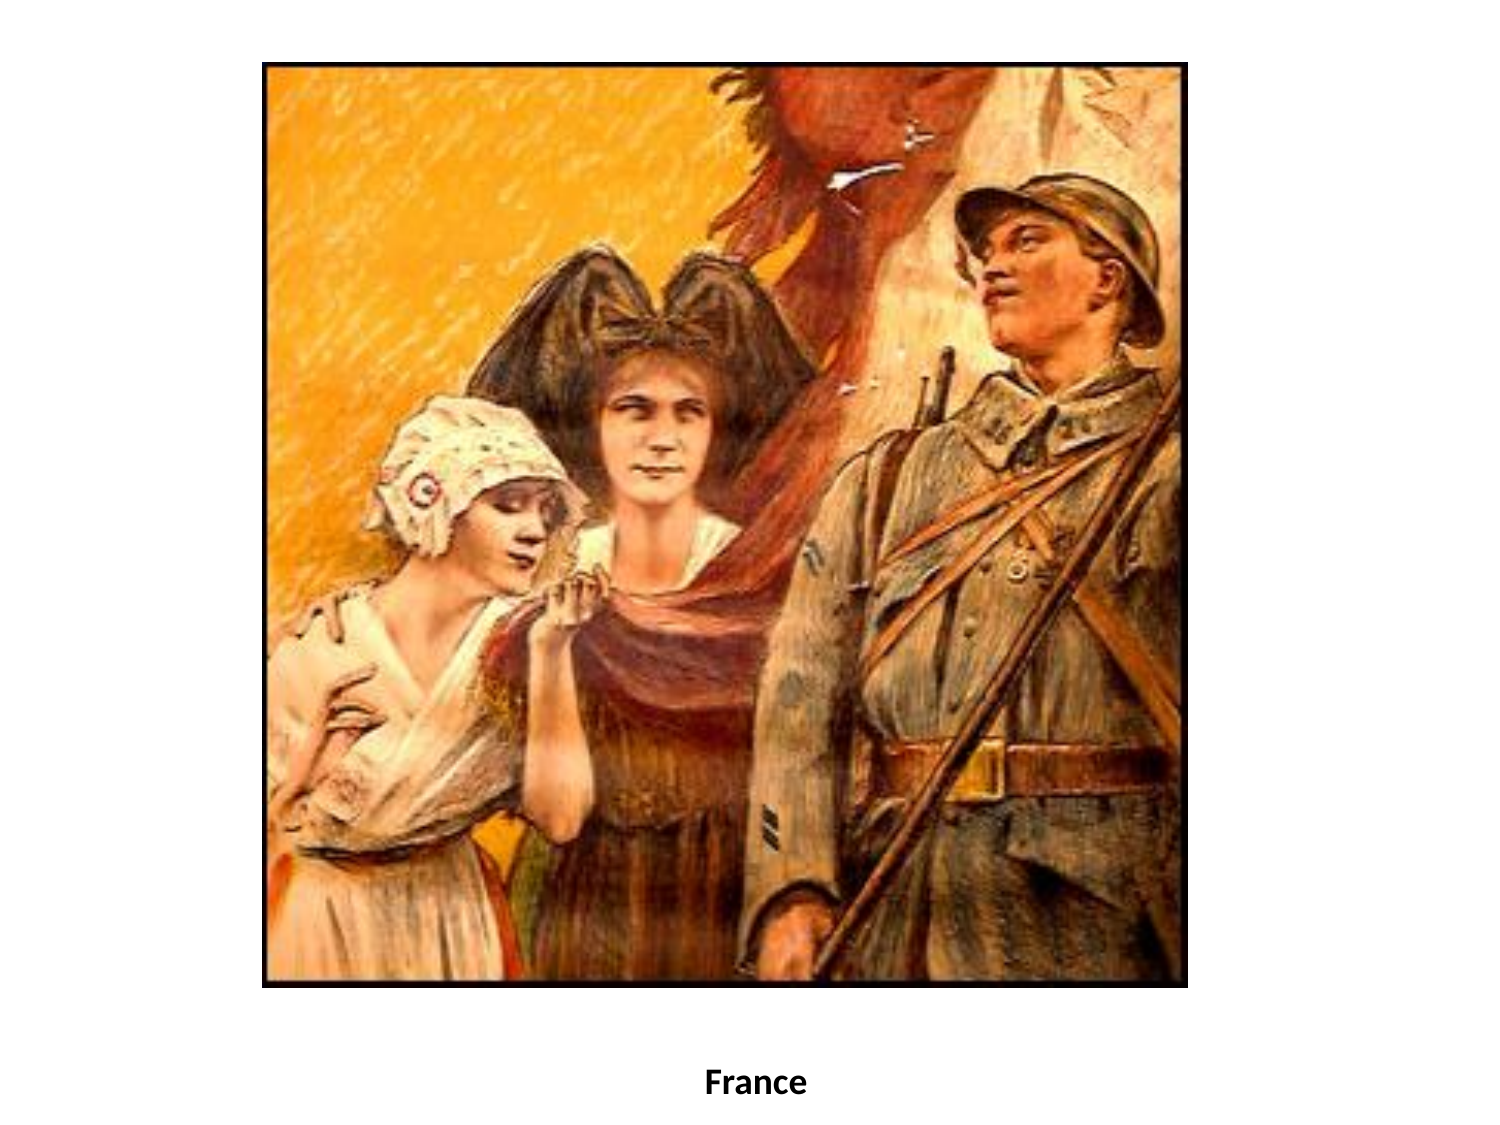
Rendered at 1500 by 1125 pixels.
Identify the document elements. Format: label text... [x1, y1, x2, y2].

text_box France [512, 1049, 1000, 1110]
picture [262, 62, 1188, 988]
